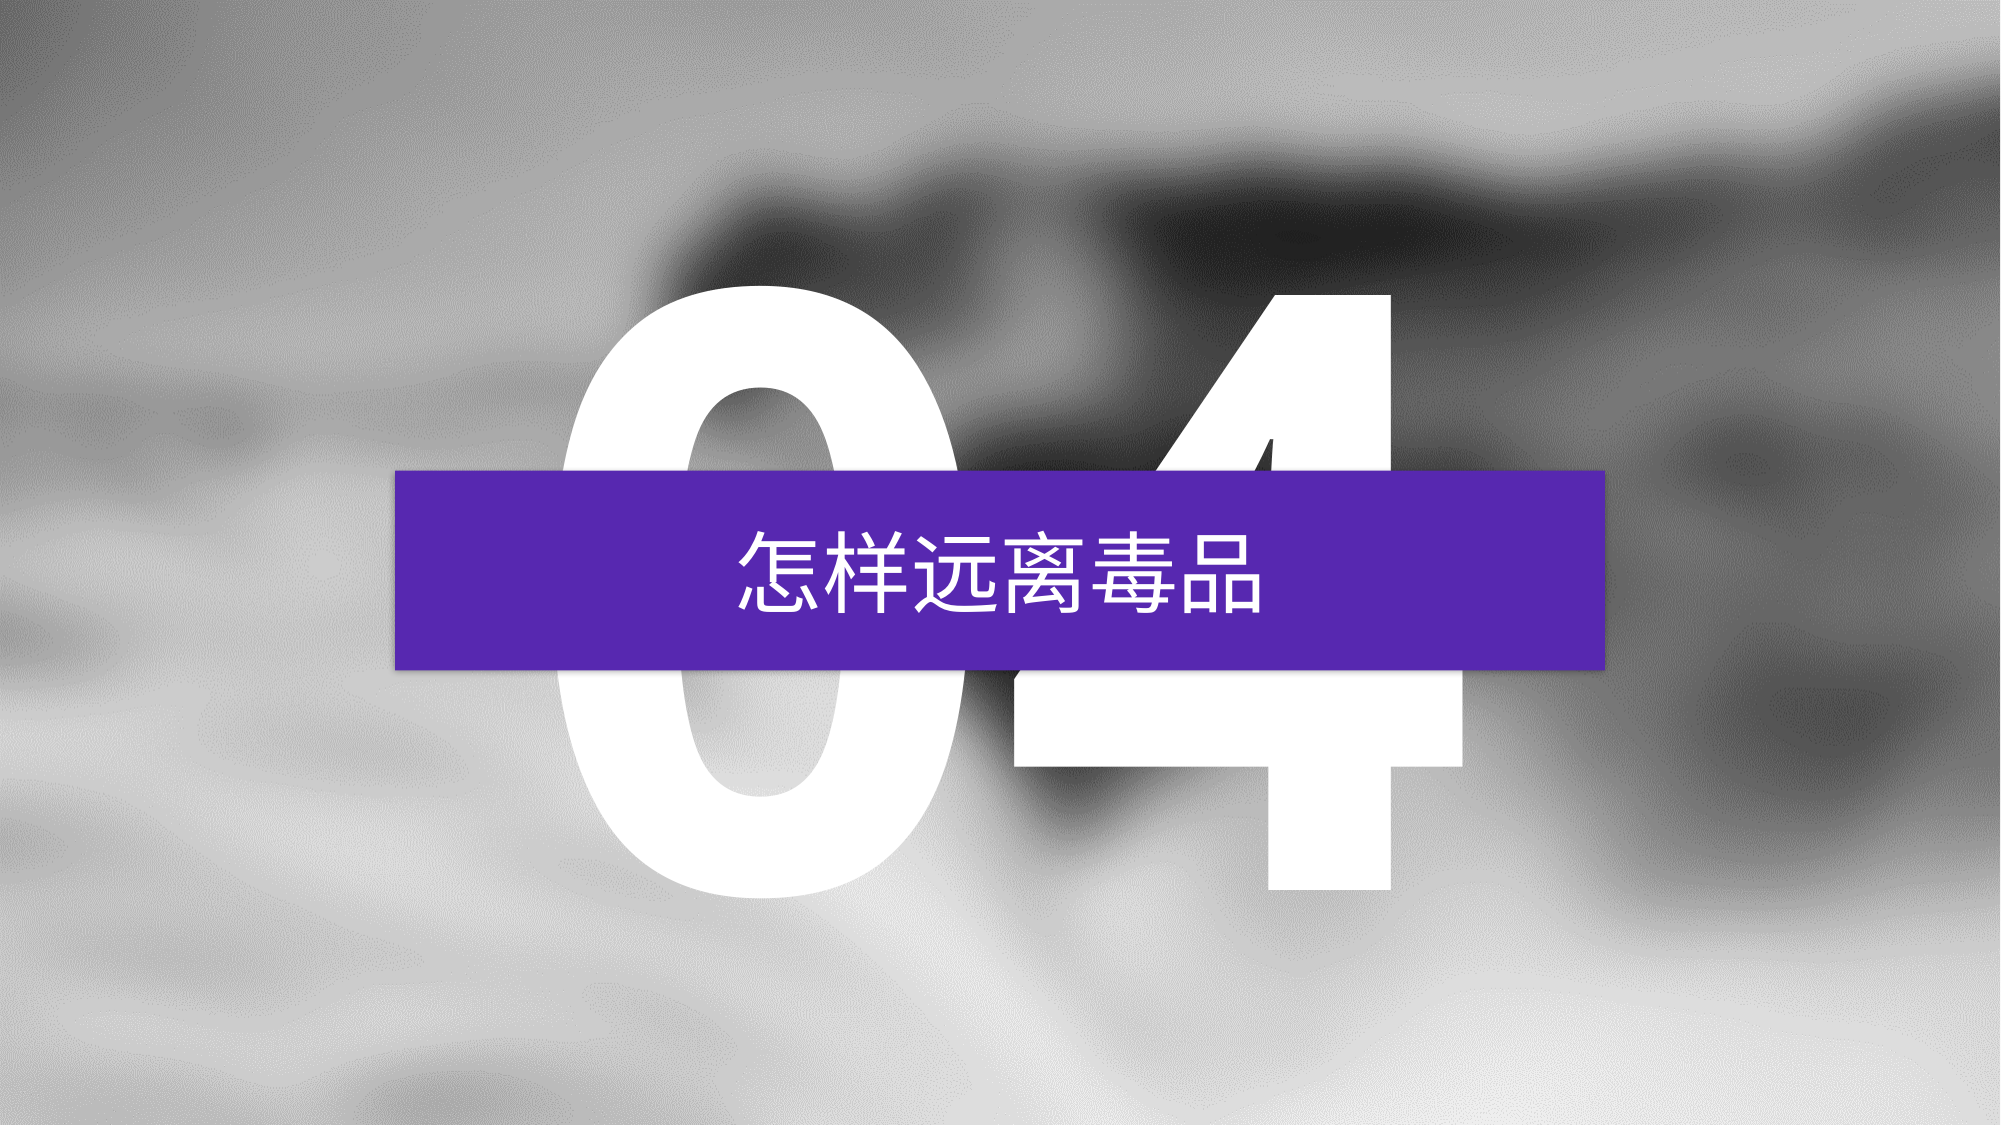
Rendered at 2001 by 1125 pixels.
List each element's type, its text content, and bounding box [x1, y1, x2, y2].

list 04 [185, 50, 1815, 1075]
text_box 怎样远离毒品 [394, 470, 1606, 671]
picture [0, 0, 2001, 1125]
